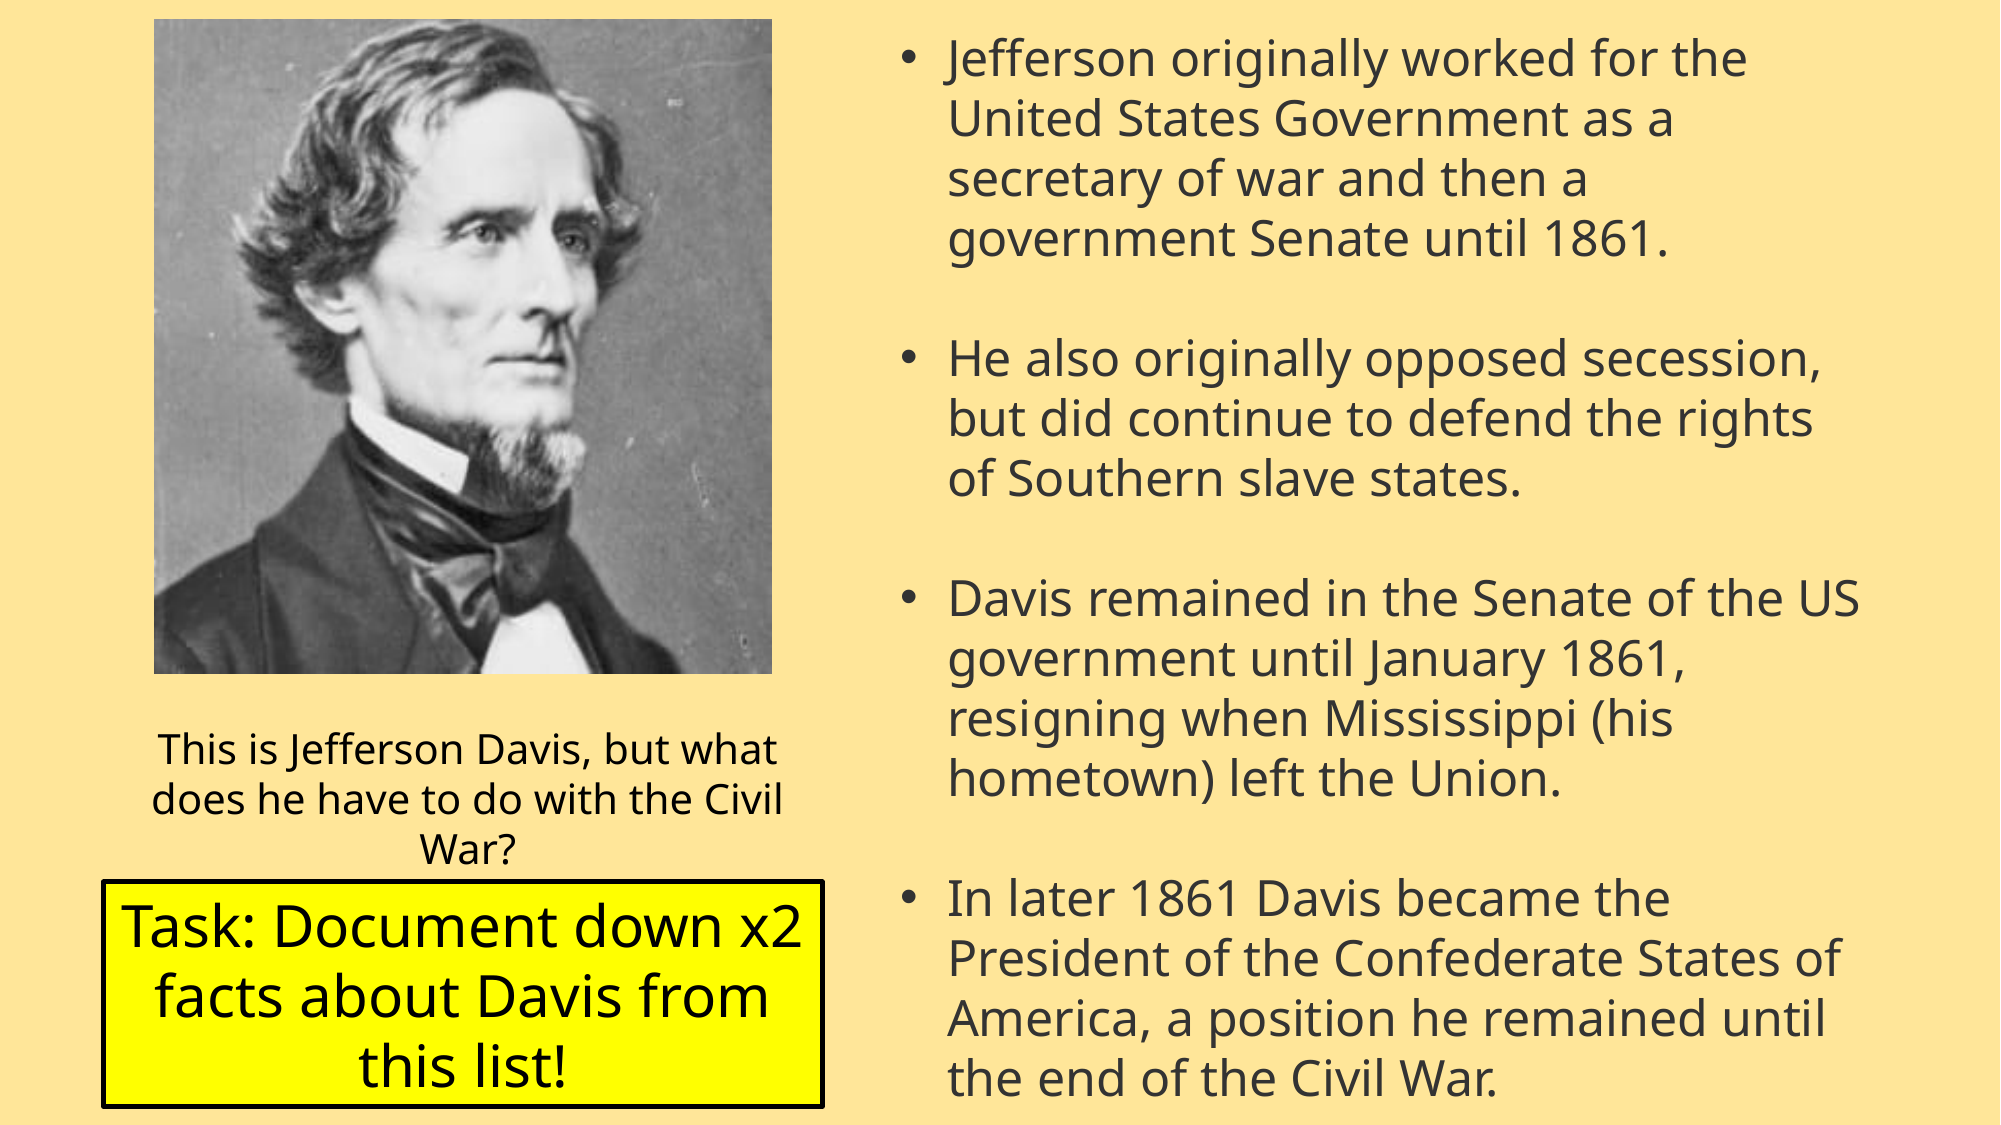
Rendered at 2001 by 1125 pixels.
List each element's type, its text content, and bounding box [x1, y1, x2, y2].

text_box Jefferson originally worked for the United States Government as a secretary of war and then a government Senate until 1861. He also originally opposed secession, but did continue to defend the rights of Southern slave states. Davis remained in the Senate of the US government until January 1861, resigning when Mississippi (his hometown) left the Union. In later 1861 Davis became the President of the Confederate States of America, a position he remained until the end of the Civil War. [885, 19, 1886, 1114]
text_box This is Jefferson Davis, but what does he have to do with the Civil War? [108, 715, 828, 880]
text_box Task: Document down x2 facts about Davis from this list! [103, 881, 823, 1107]
picture [154, 19, 772, 674]
